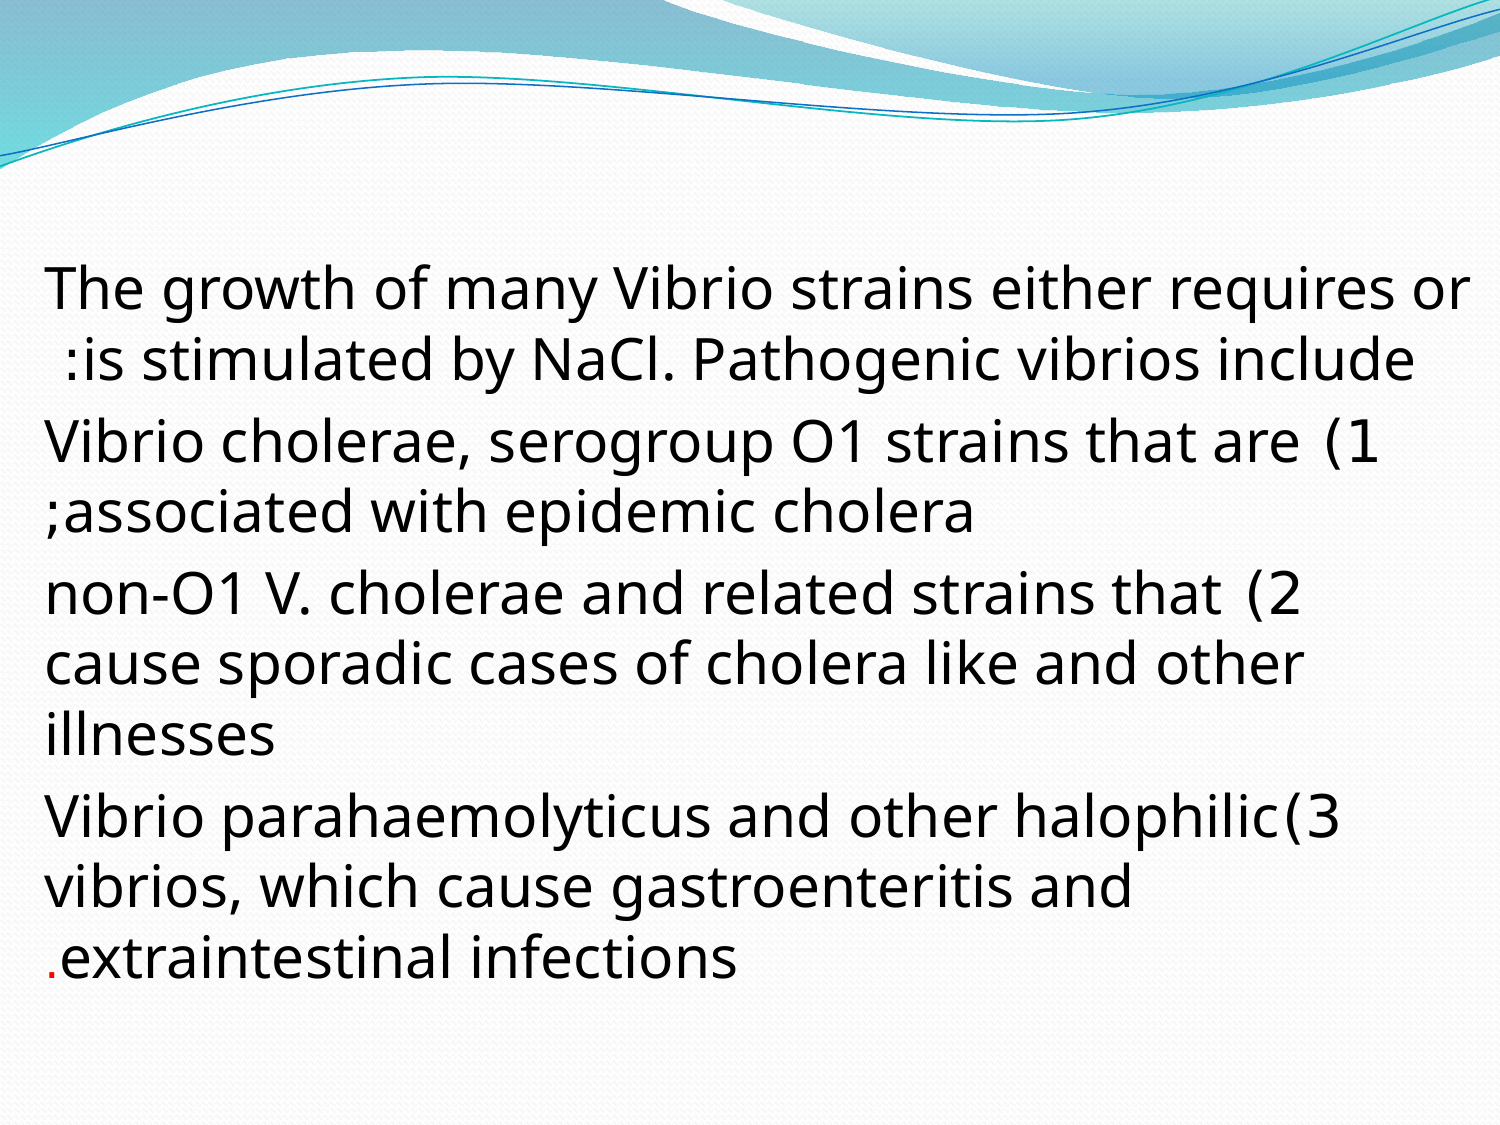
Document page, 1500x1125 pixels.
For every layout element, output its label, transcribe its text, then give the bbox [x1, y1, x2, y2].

list The growth of many Vibrio strains either requires or is stimulated by NaCl. Pathogenic vibrios include: 1) Vibrio cholerae, serogroup O1 strains that are associated with epidemic cholera; 2) non-O1 V. cholerae and related strains that cause sporadic cases of cholera like and other illnesses 3)Vibrio parahaemolyticus and other halophilic vibrios, which cause gastroenteritis and extraintestinal infections. [29, 243, 1500, 1035]
